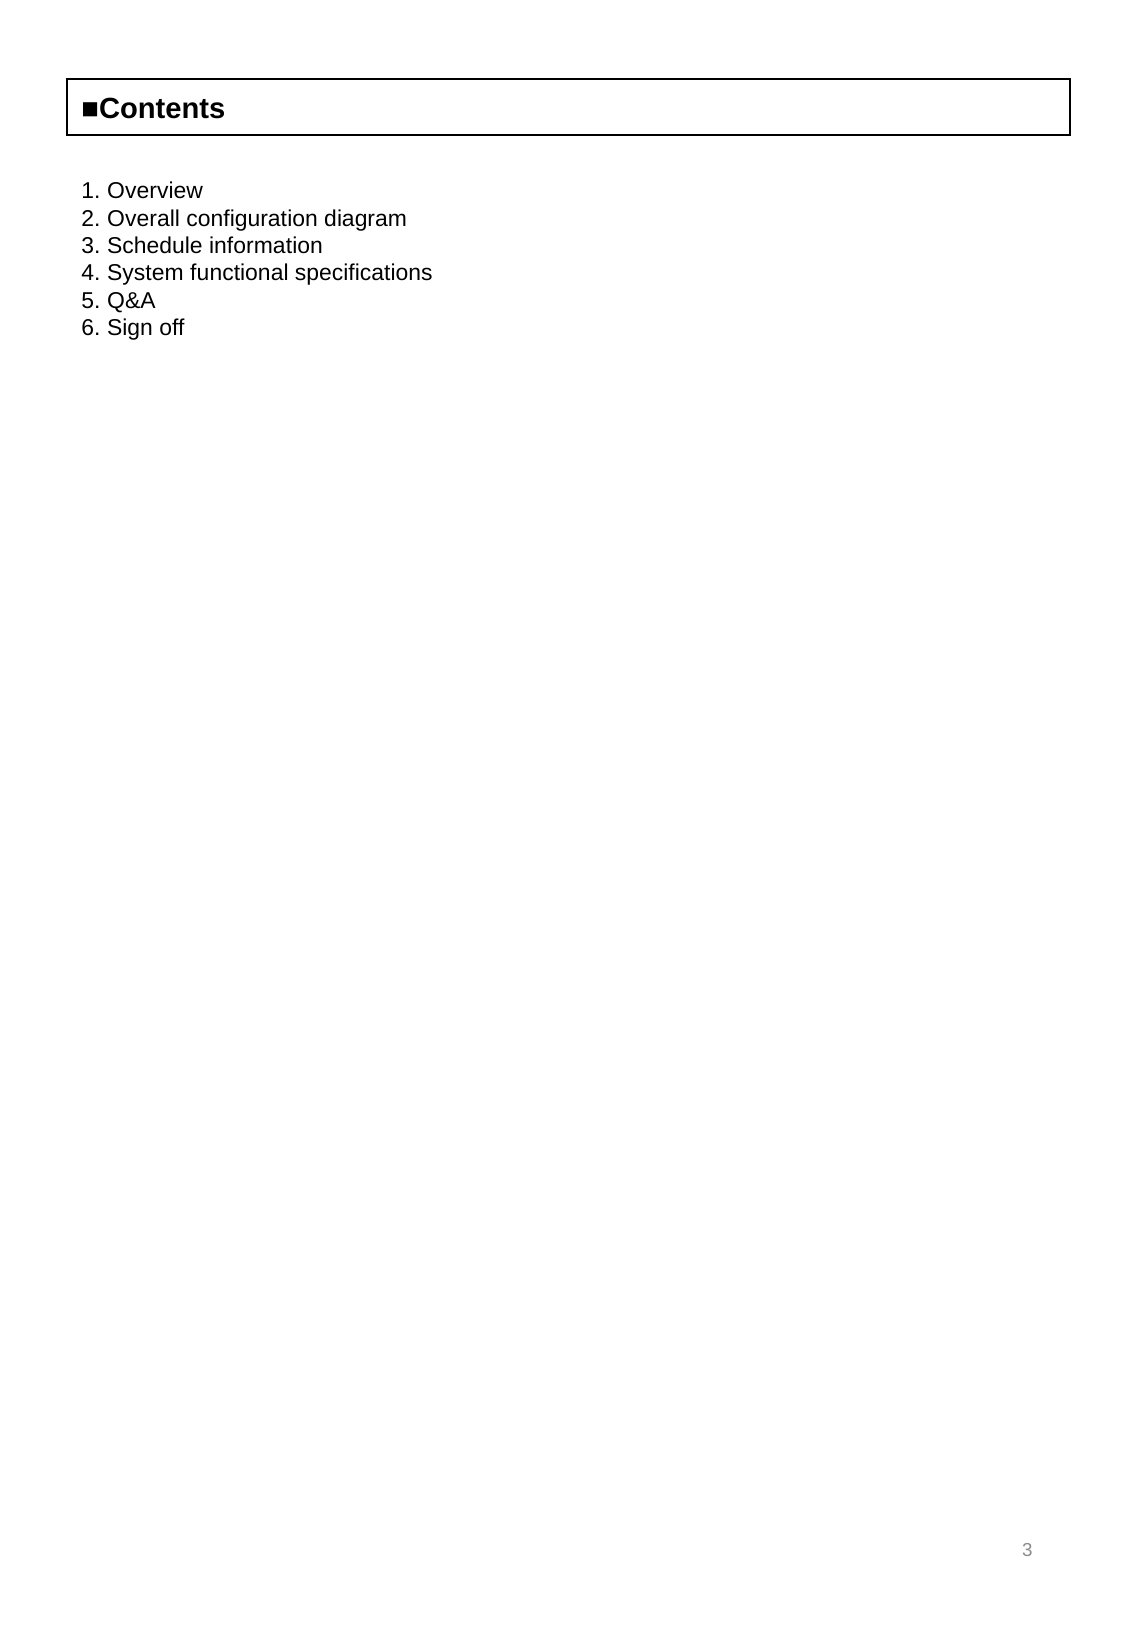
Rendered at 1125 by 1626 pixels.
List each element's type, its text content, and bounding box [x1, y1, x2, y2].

text_box ■Contents [66, 78, 1071, 136]
text_box 1. Overview 2. Overall configuration diagram 3. Schedule information 4. System functional specifications 5. Q&A 6. Sign off [66, 168, 1071, 403]
slide_number 3 [794, 1506, 1048, 1593]
